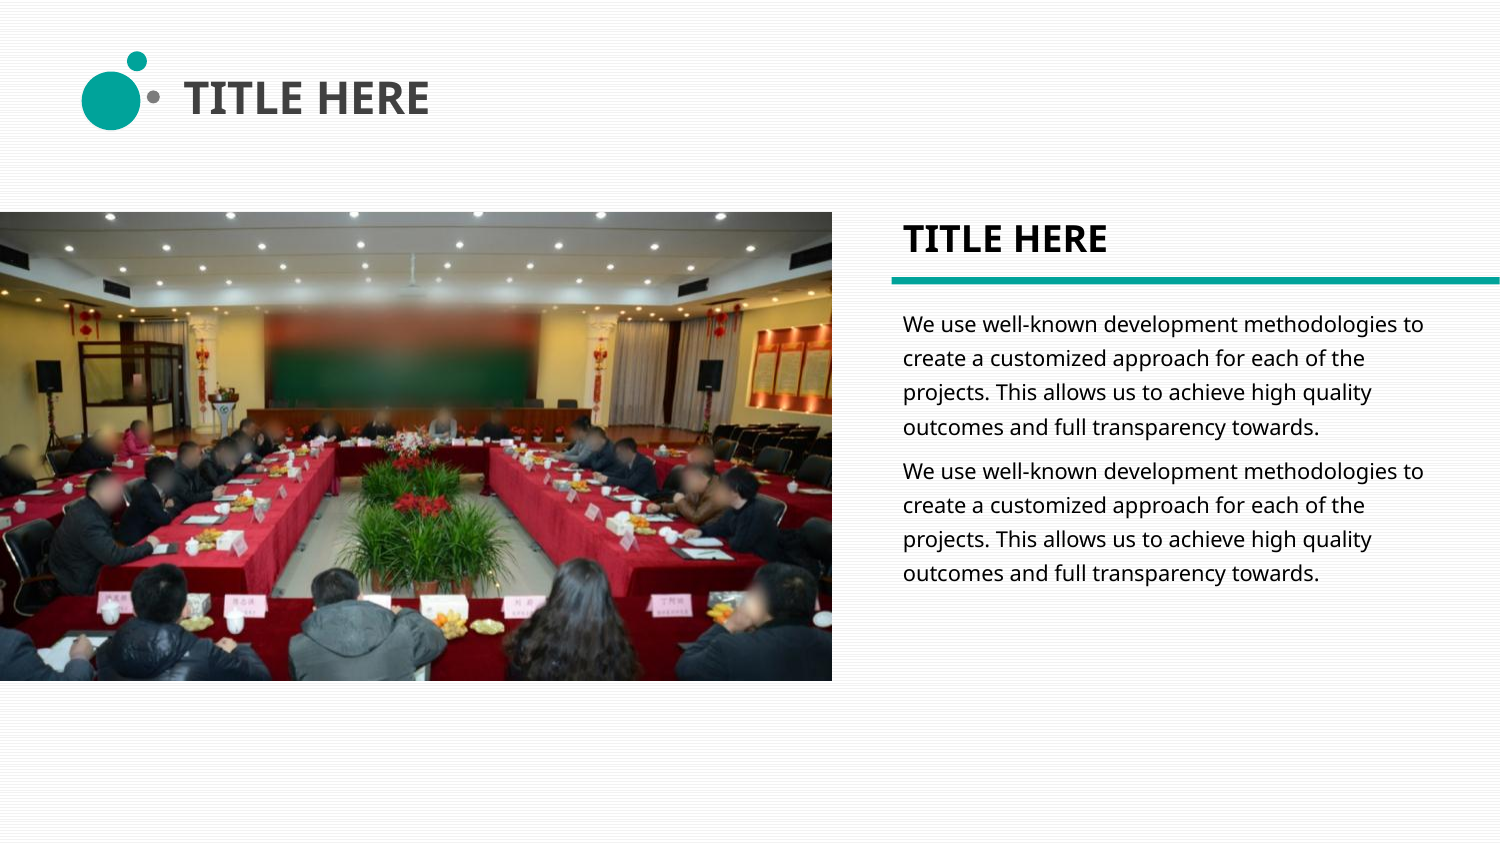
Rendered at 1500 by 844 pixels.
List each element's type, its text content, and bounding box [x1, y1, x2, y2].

picture [0, 212, 832, 681]
text_box [891, 276, 1500, 286]
text_box TITLE HERE [891, 209, 1298, 266]
text_box We use well-known development methodologies to create a customized approach for each of the projects. This allows us to achieve high quality outcomes and full transparency towards. We use well-known development methodologies to create a customized approach for each of the projects. This allows us to achieve high quality outcomes and full transparency towards. [891, 297, 1460, 592]
text_box TITLE HERE [172, 63, 681, 129]
